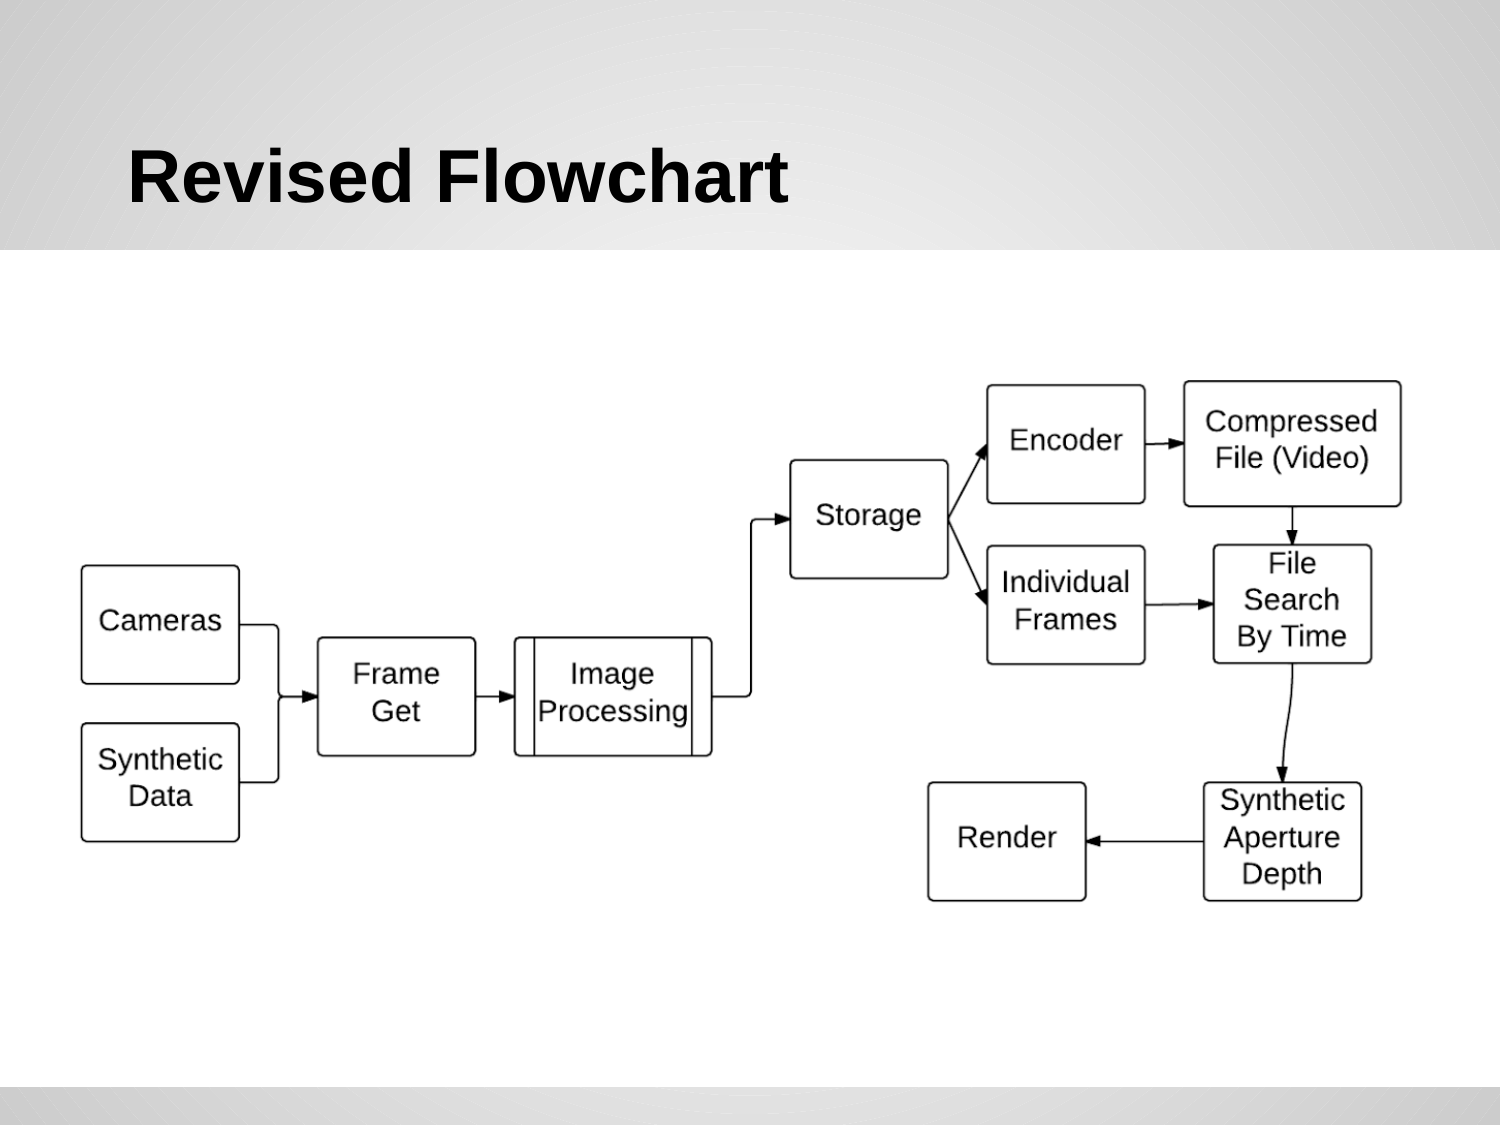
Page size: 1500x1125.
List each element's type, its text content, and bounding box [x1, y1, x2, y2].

text_box [0, 250, 1500, 1087]
title Revised Flowchart [75, 45, 1425, 233]
